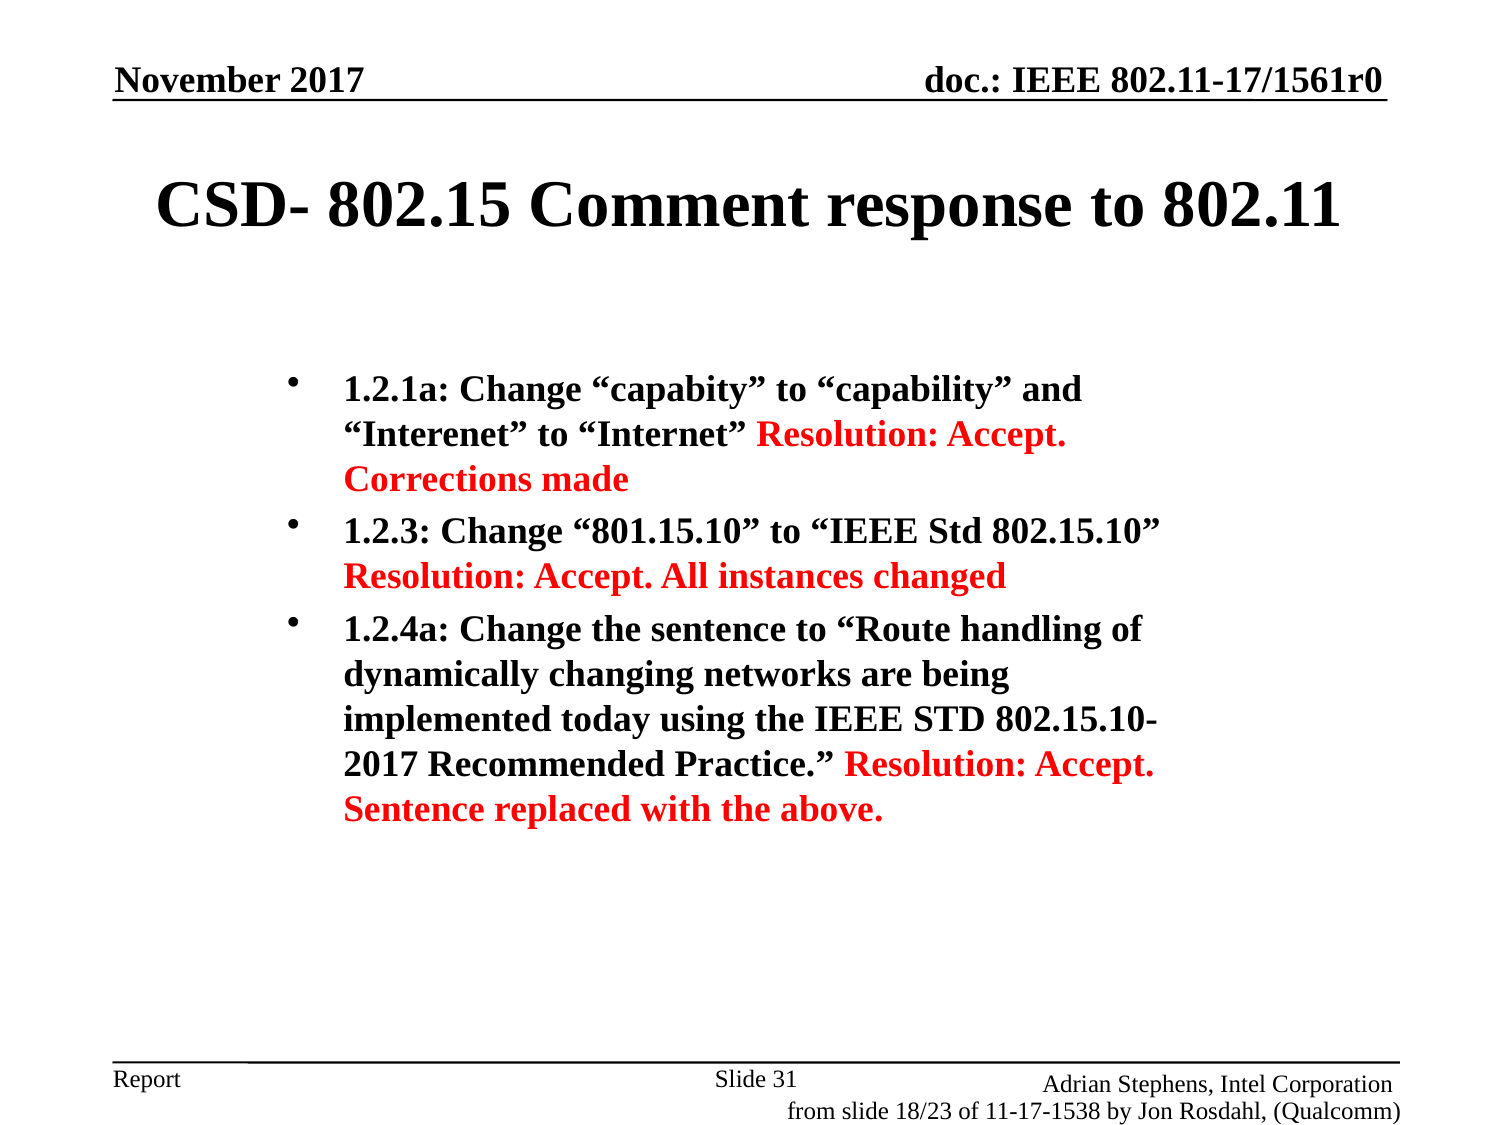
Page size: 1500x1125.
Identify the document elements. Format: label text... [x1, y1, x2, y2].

text_box from slide 18/23 of 11-17-1538 by Jon Rosdahl, (Qualcomm) [343, 1087, 1417, 1125]
title CSD- 802.15 Comment response to 802.11 [112, 112, 1388, 288]
slide_number Slide 31 [711, 1061, 801, 1093]
footer Adrian Stephens, Intel Corporation [1037, 1067, 1394, 1087]
list 1.2.1a: Change “capabity” to “capability” and “Interenet” to “Internet” Resolution: Accept. Corrections made 1.2.3: Change “801.15.10” to “IEEE Std 802.15.10” Resolution: Accept. All instances changed 1.2.4a: Change the sentence to “Route handling of dynamically changing networks are being implemented today using the IEEE STD 802.15.10-2017 Recommended Practice.” Resolution: Accept. Sentence replaced with the above. [271, 356, 1229, 863]
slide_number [114, 54, 374, 101]
